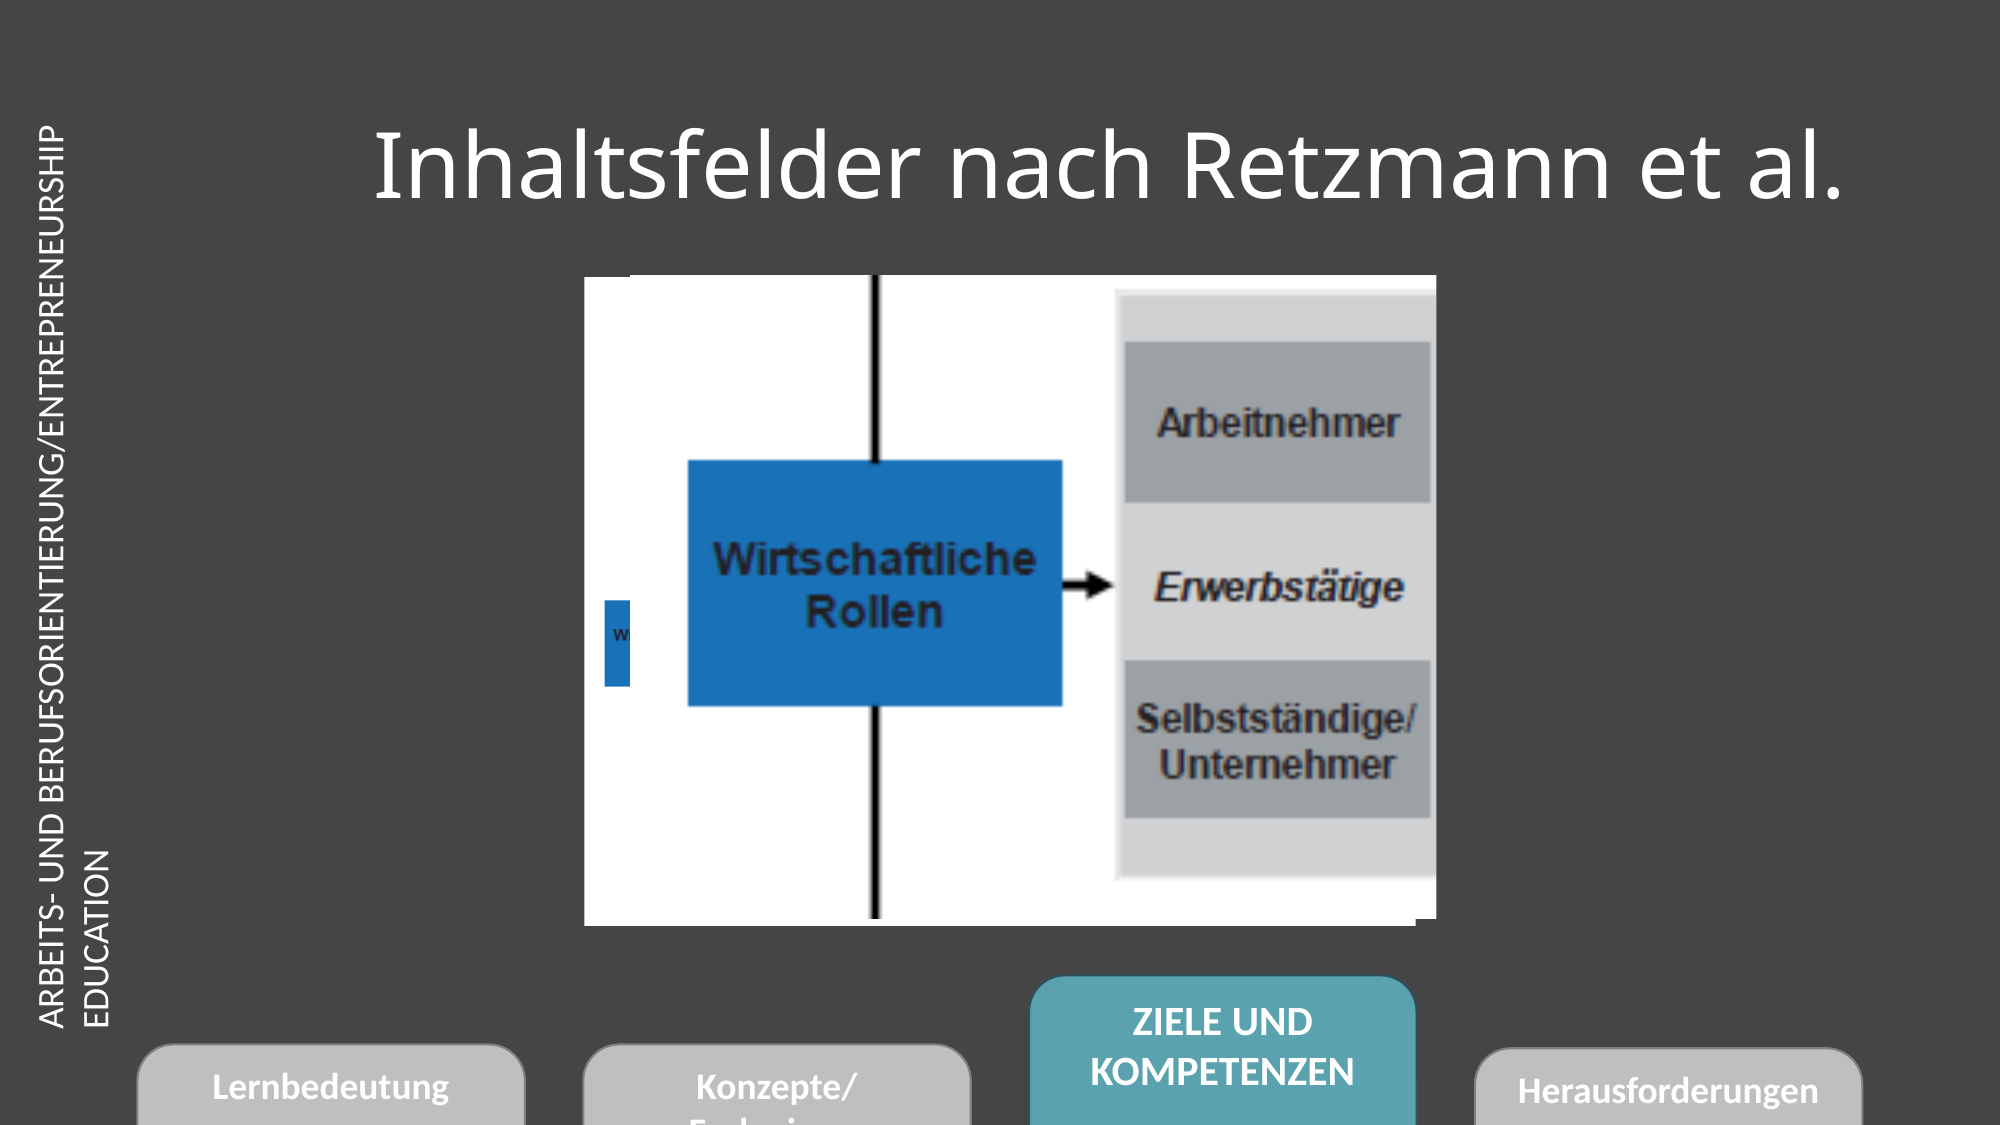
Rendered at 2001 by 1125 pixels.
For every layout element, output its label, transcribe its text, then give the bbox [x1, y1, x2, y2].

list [584, 277, 1416, 927]
picture [630, 275, 1437, 919]
title Inhaltsfelder nach Retzmann et al. [137, 59, 1863, 278]
